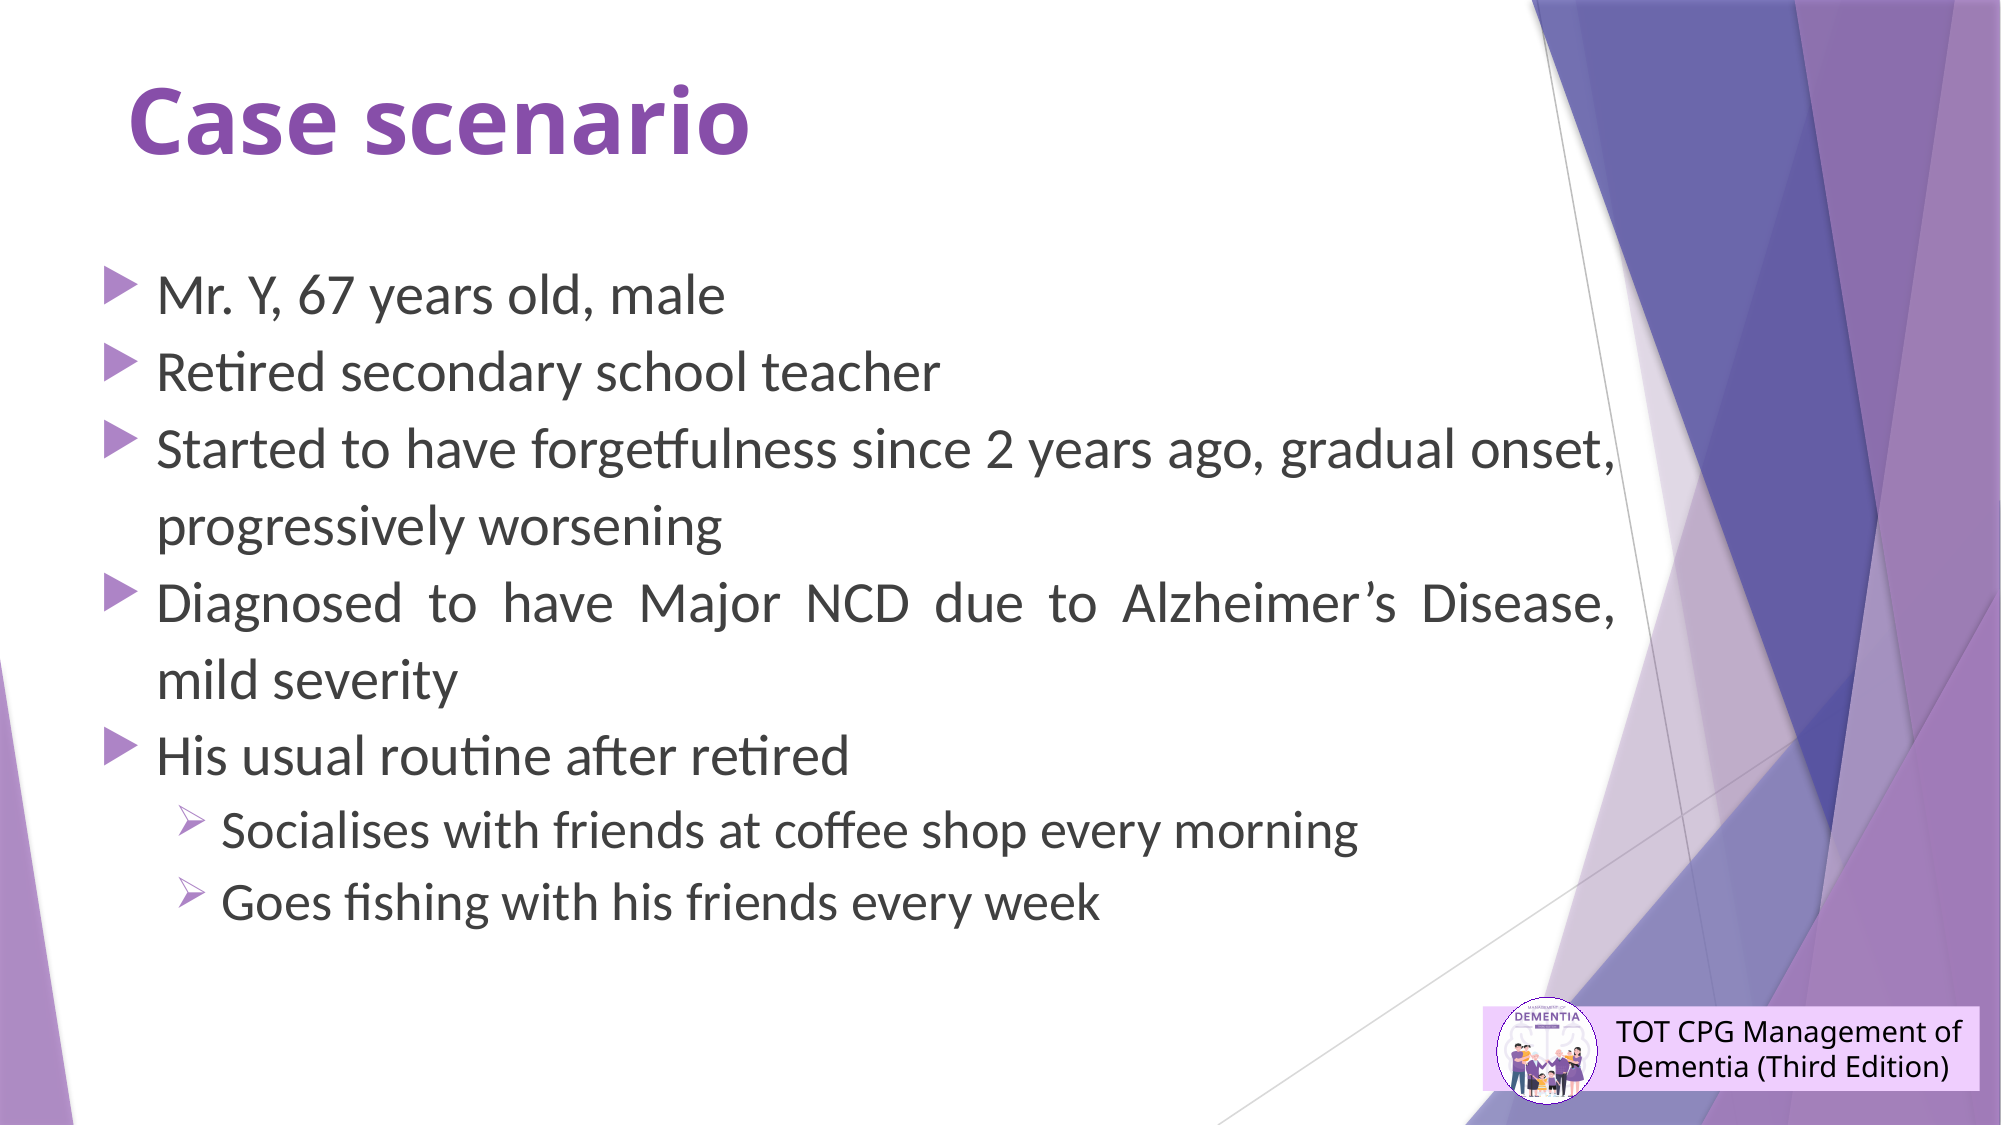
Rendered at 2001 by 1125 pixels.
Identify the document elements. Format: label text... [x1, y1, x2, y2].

list Mr. Y, 67 years old, male Retired secondary school teacher Started to have forgetfulness since 2 years ago, gradual onset, progressively worsening Diagnosed to have Major NCD due to Alzheimer’s Disease, mild severity His usual routine after retired Socialises with friends at coffee shop every morning Goes fishing with his friends every week [84, 242, 1633, 1039]
title Case scenario [111, 55, 1522, 242]
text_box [1482, 996, 1981, 1105]
